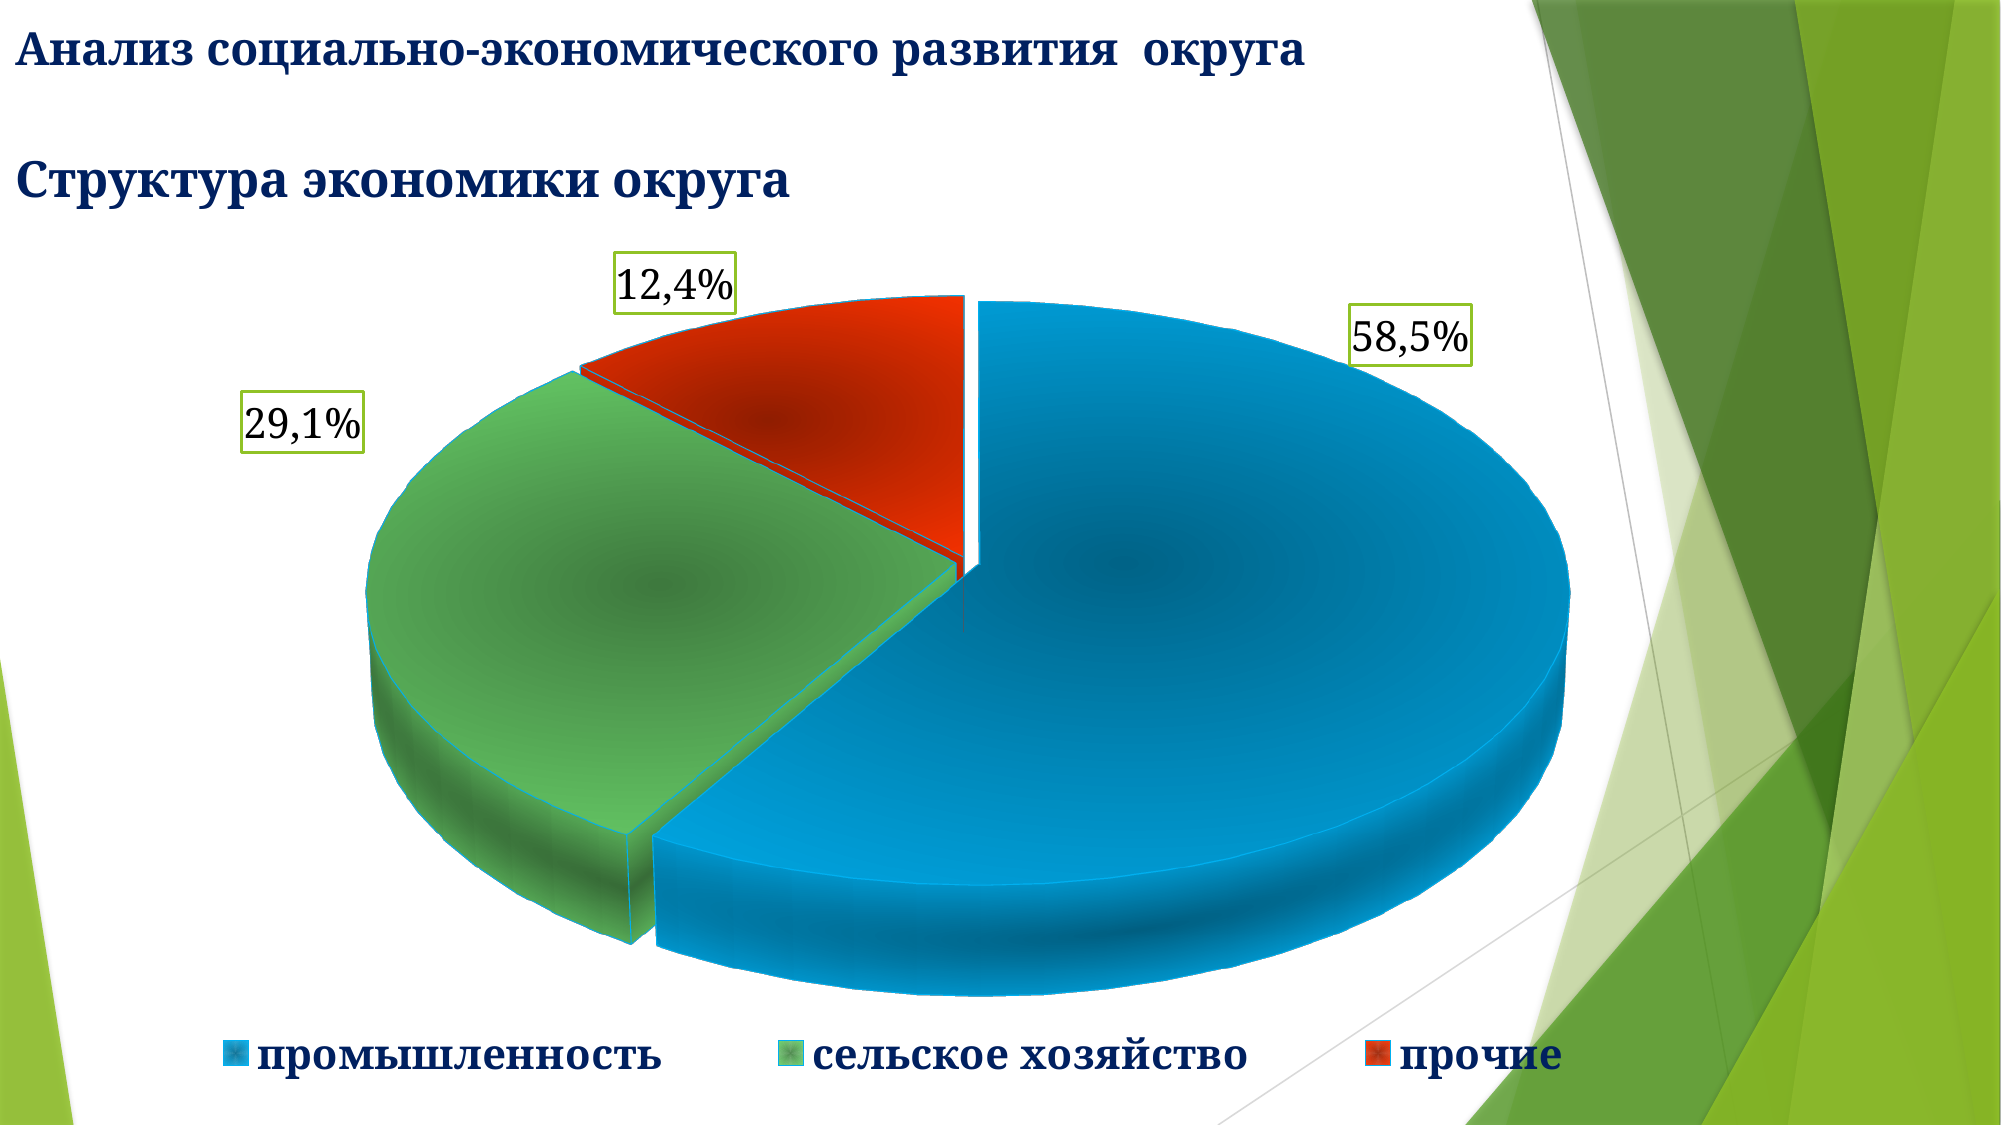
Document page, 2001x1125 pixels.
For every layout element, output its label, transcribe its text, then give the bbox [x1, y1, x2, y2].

title Анализ социально-экономического развития округа Структура экономики округа [0, 0, 1411, 82]
chart [48, 185, 1759, 1095]
